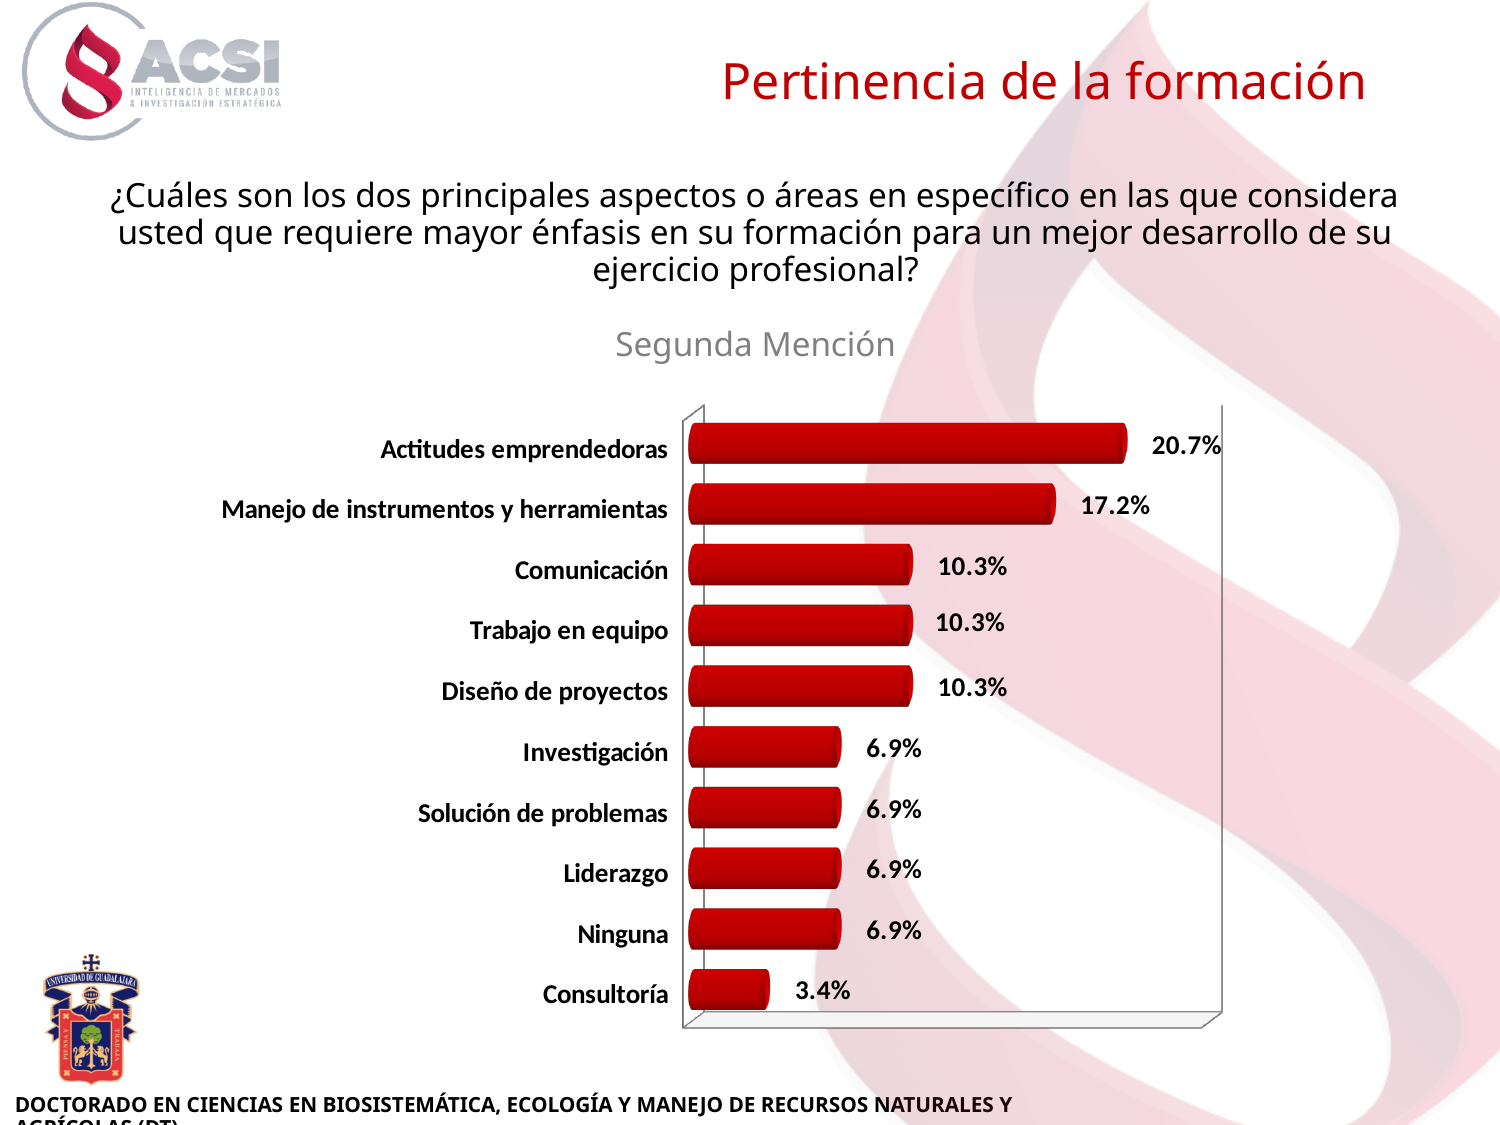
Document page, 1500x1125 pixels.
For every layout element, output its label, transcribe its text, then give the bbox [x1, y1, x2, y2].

text_box ¿Cuáles son los dos principales aspectos o áreas en específico en las que considera usted que requiere mayor énfasis en su formación para un mejor desarrollo de su ejercicio profesional? Segunda Mención [53, 170, 1459, 371]
picture [10, 0, 292, 159]
chart [182, 243, 1389, 1071]
text_box Pertinencia de la formación [589, 42, 1500, 118]
picture [41, 952, 141, 1088]
